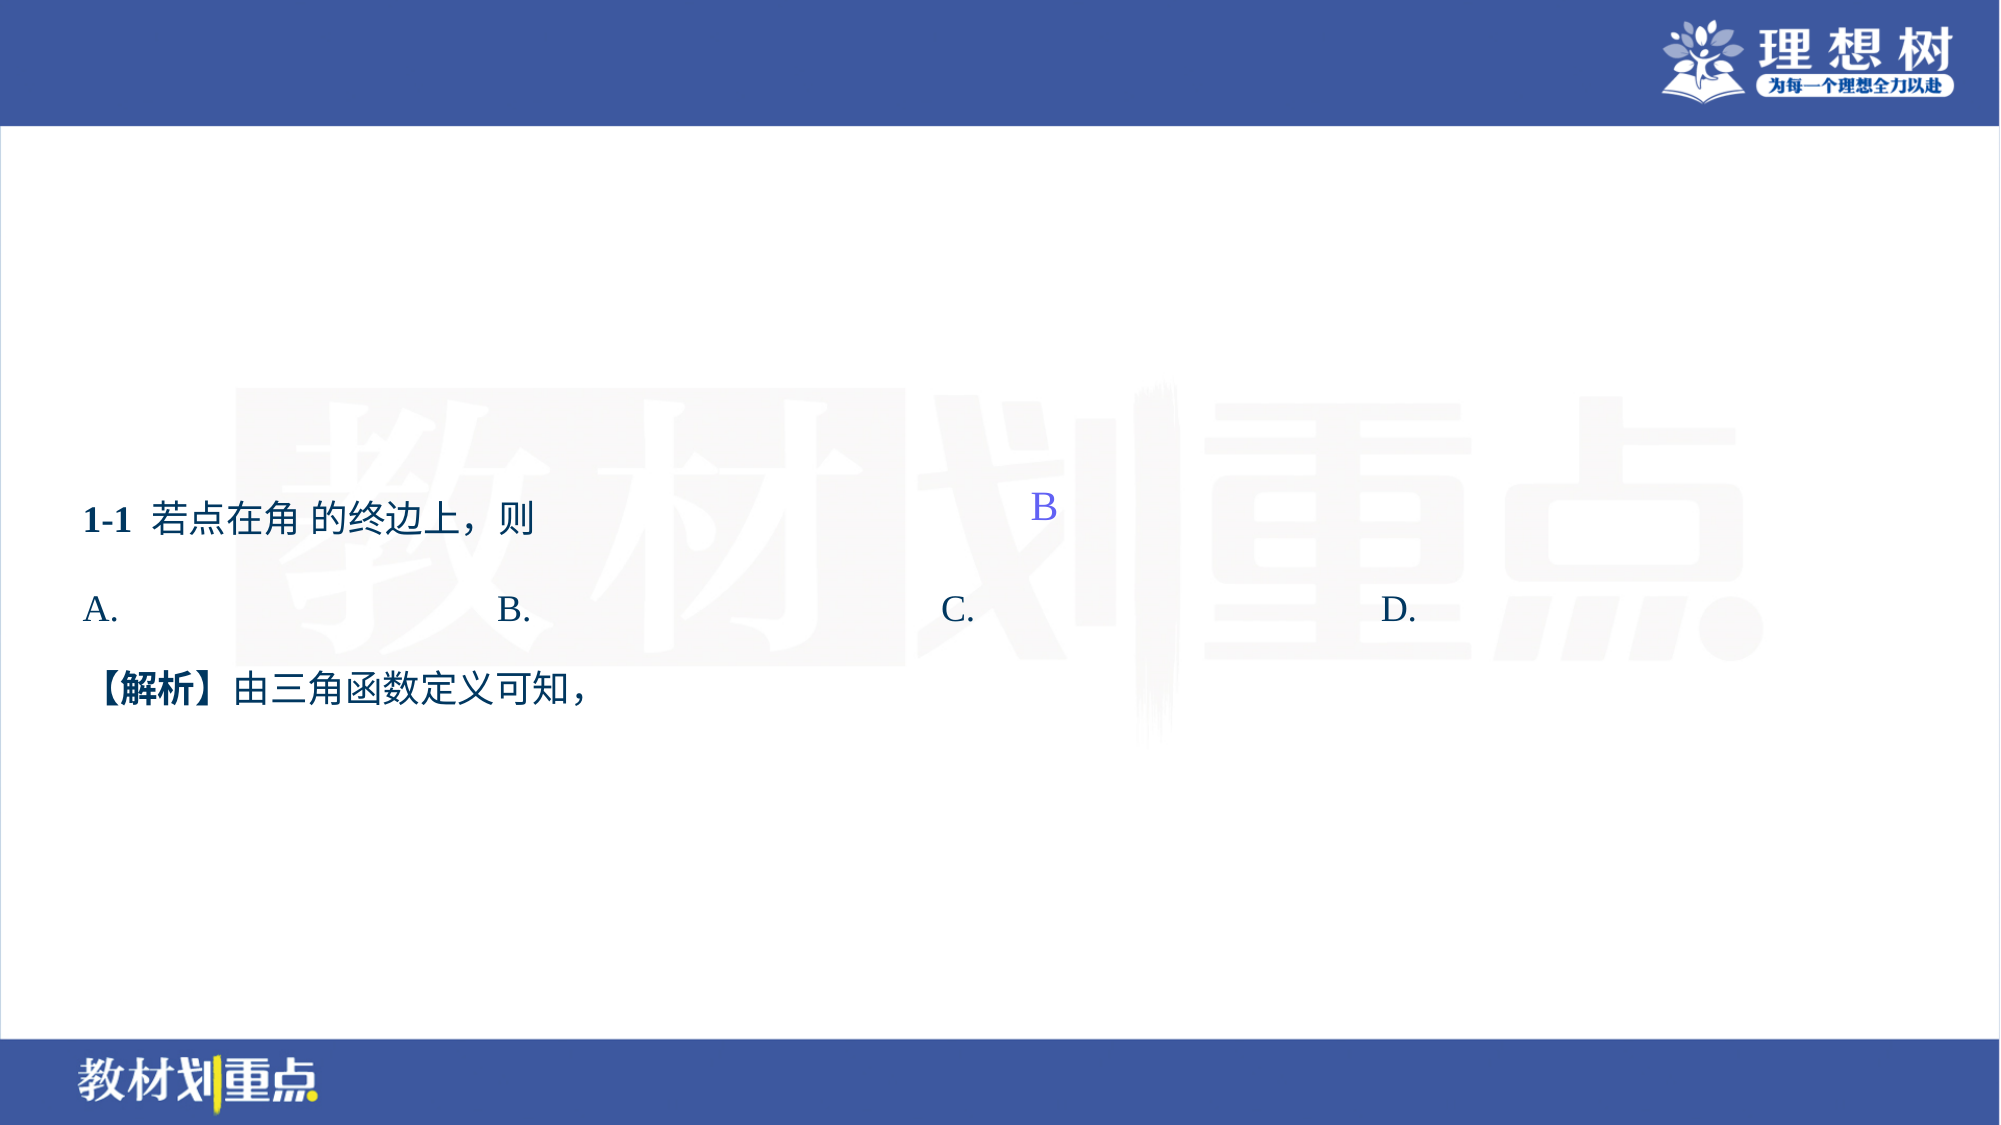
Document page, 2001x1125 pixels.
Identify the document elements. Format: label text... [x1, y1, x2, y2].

text_box B [1015, 476, 1074, 527]
picture [0, 0, 2000, 1125]
